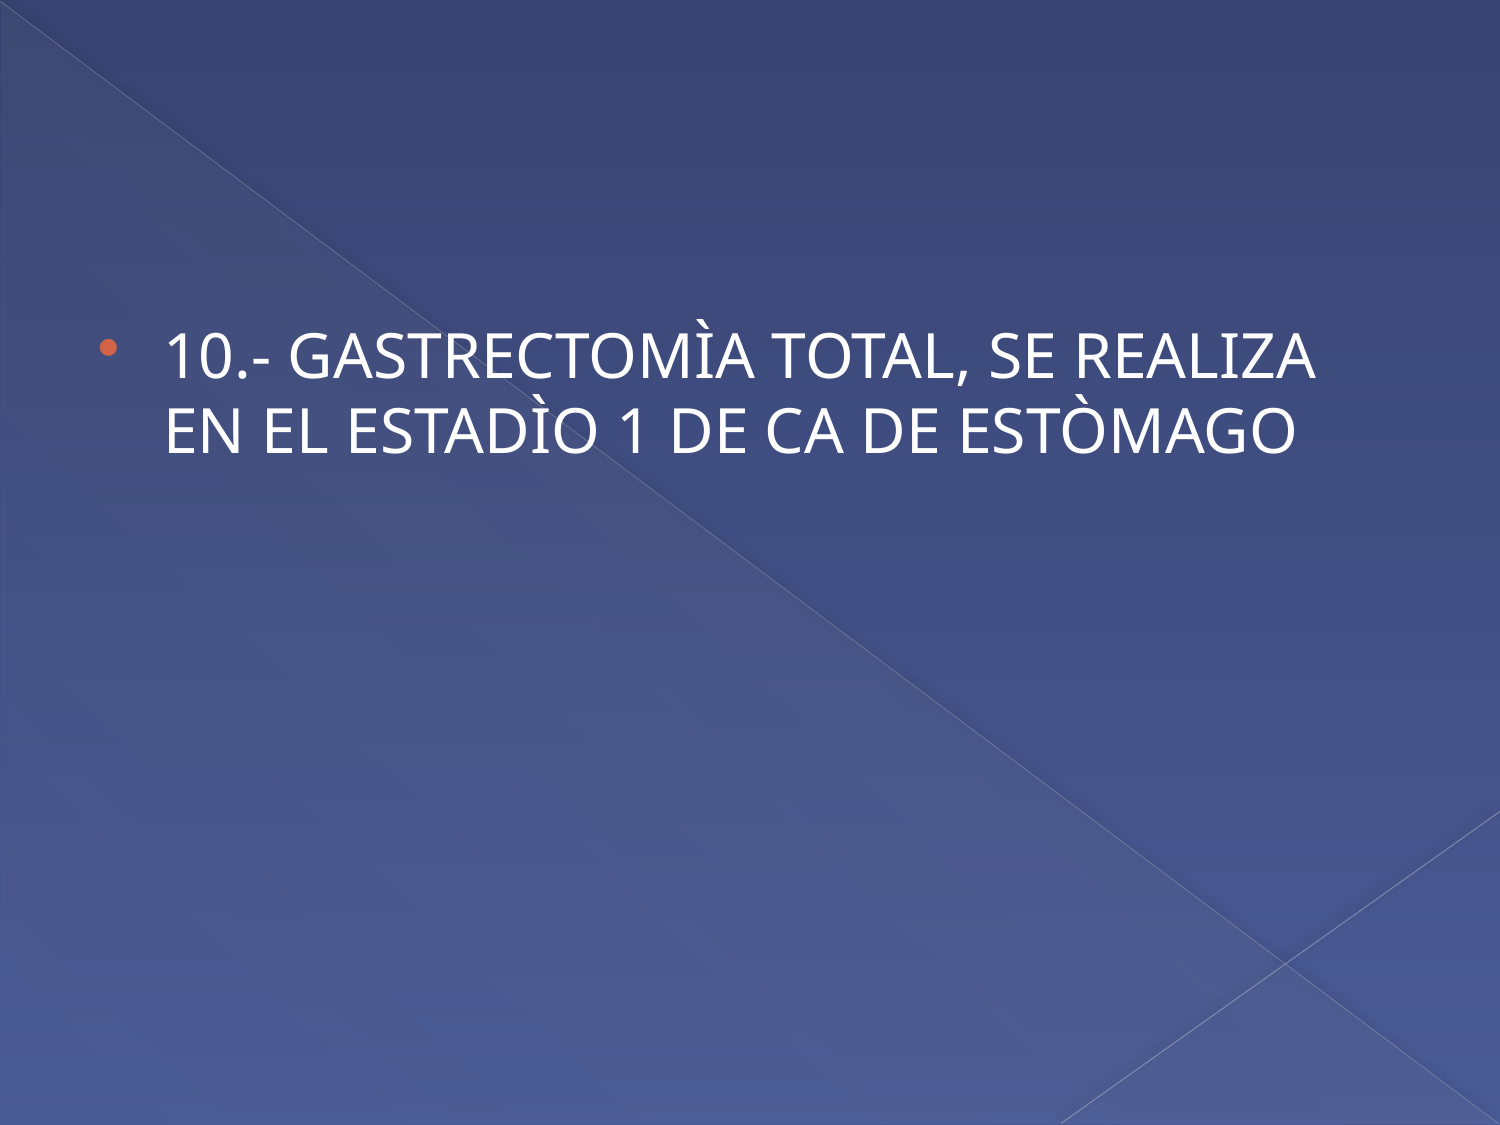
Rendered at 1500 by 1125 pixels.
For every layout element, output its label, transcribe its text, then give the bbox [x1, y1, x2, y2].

list 10.- GASTRECTOMÌA TOTAL, SE REALIZA EN EL ESTADÌO 1 DE CA DE ESTÒMAGO [75, 308, 1425, 1059]
